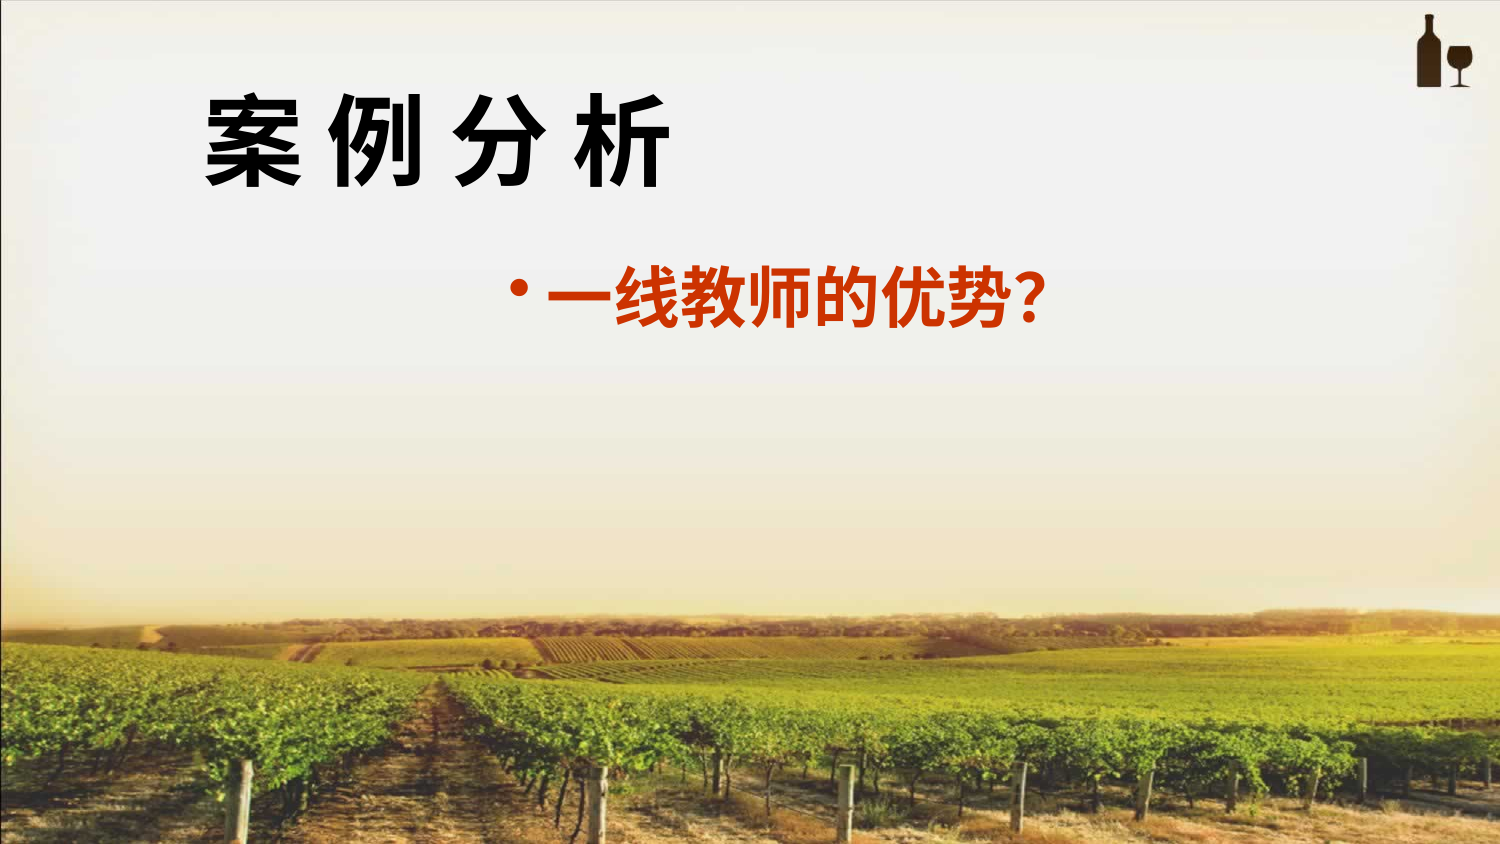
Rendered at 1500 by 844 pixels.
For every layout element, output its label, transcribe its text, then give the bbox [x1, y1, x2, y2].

title 案 例 分 析 [188, 26, 1468, 207]
list 一线教师的优势？ [193, 248, 1470, 755]
picture [0, 0, 1500, 844]
